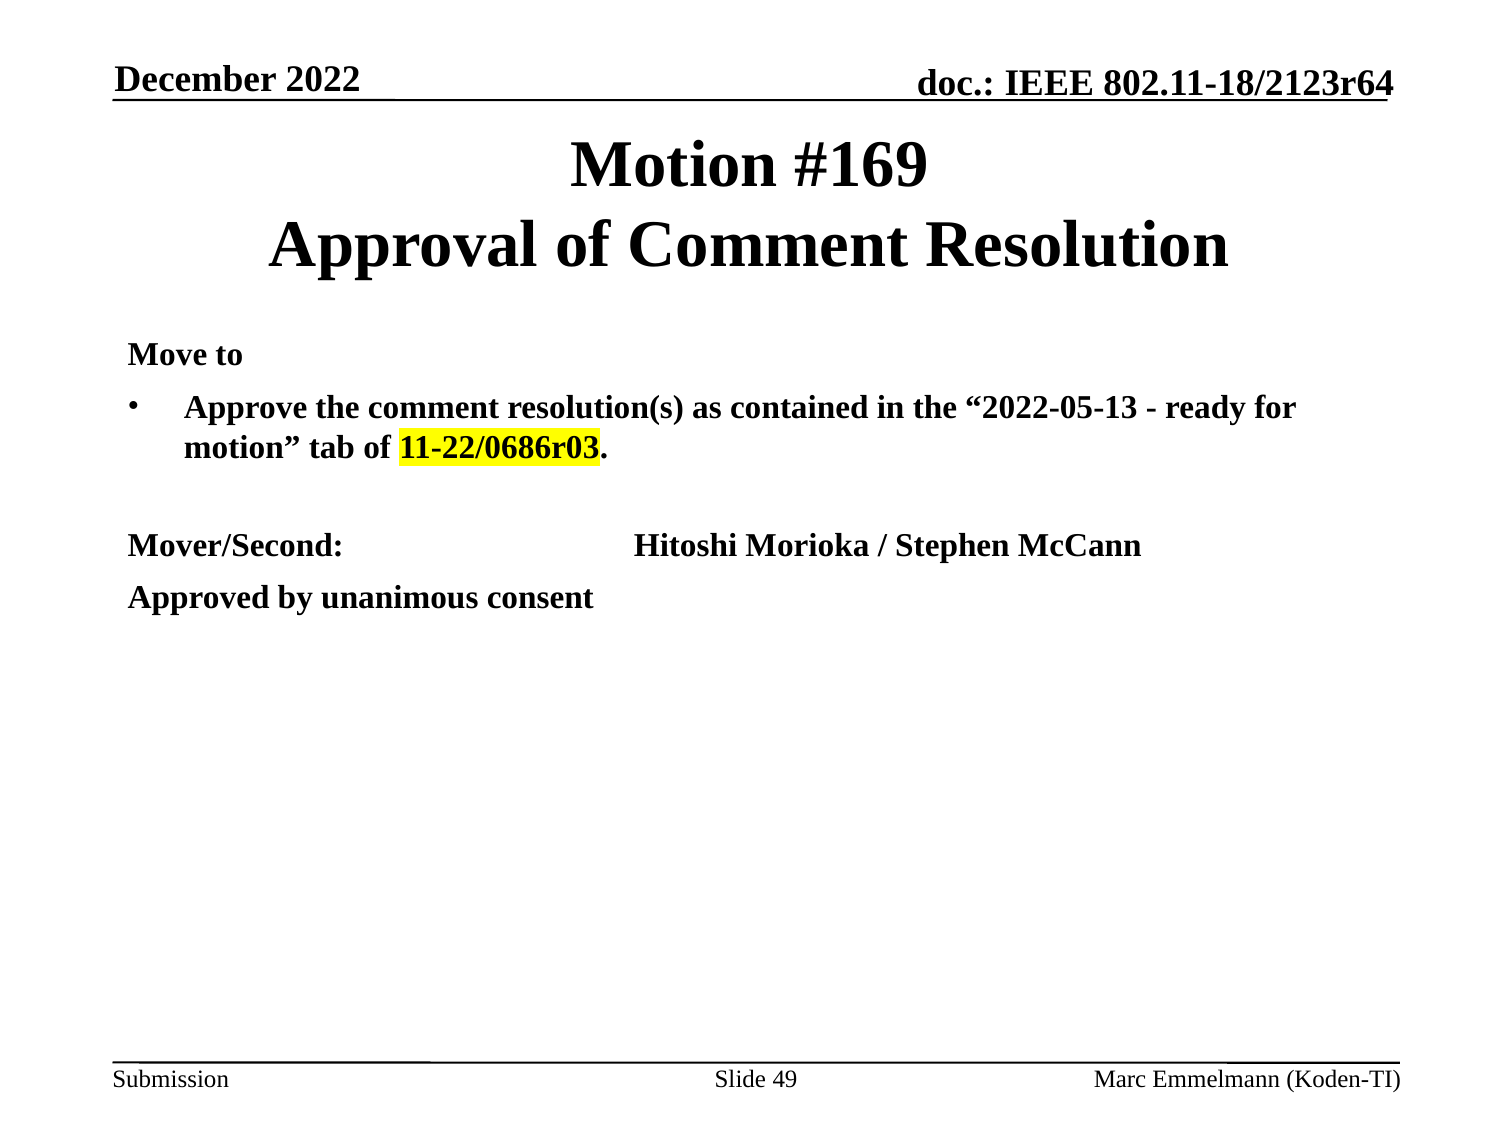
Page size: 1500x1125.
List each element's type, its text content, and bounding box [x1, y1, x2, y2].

slide_number Slide 49 [712, 1061, 800, 1123]
list Move to Approve the comment resolution(s) as contained in the “2022-05-13 - ready for motion” tab of 11-22/0686r03. Mover/Second: Hitoshi Morioka / Stephen McCann Approved by unanimous consent [112, 324, 1388, 1000]
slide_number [114, 54, 423, 100]
title Motion #169 Approval of Comment Resolution [112, 112, 1388, 288]
footer Marc Emmelmann (Koden-TI) [878, 1061, 1402, 1093]
